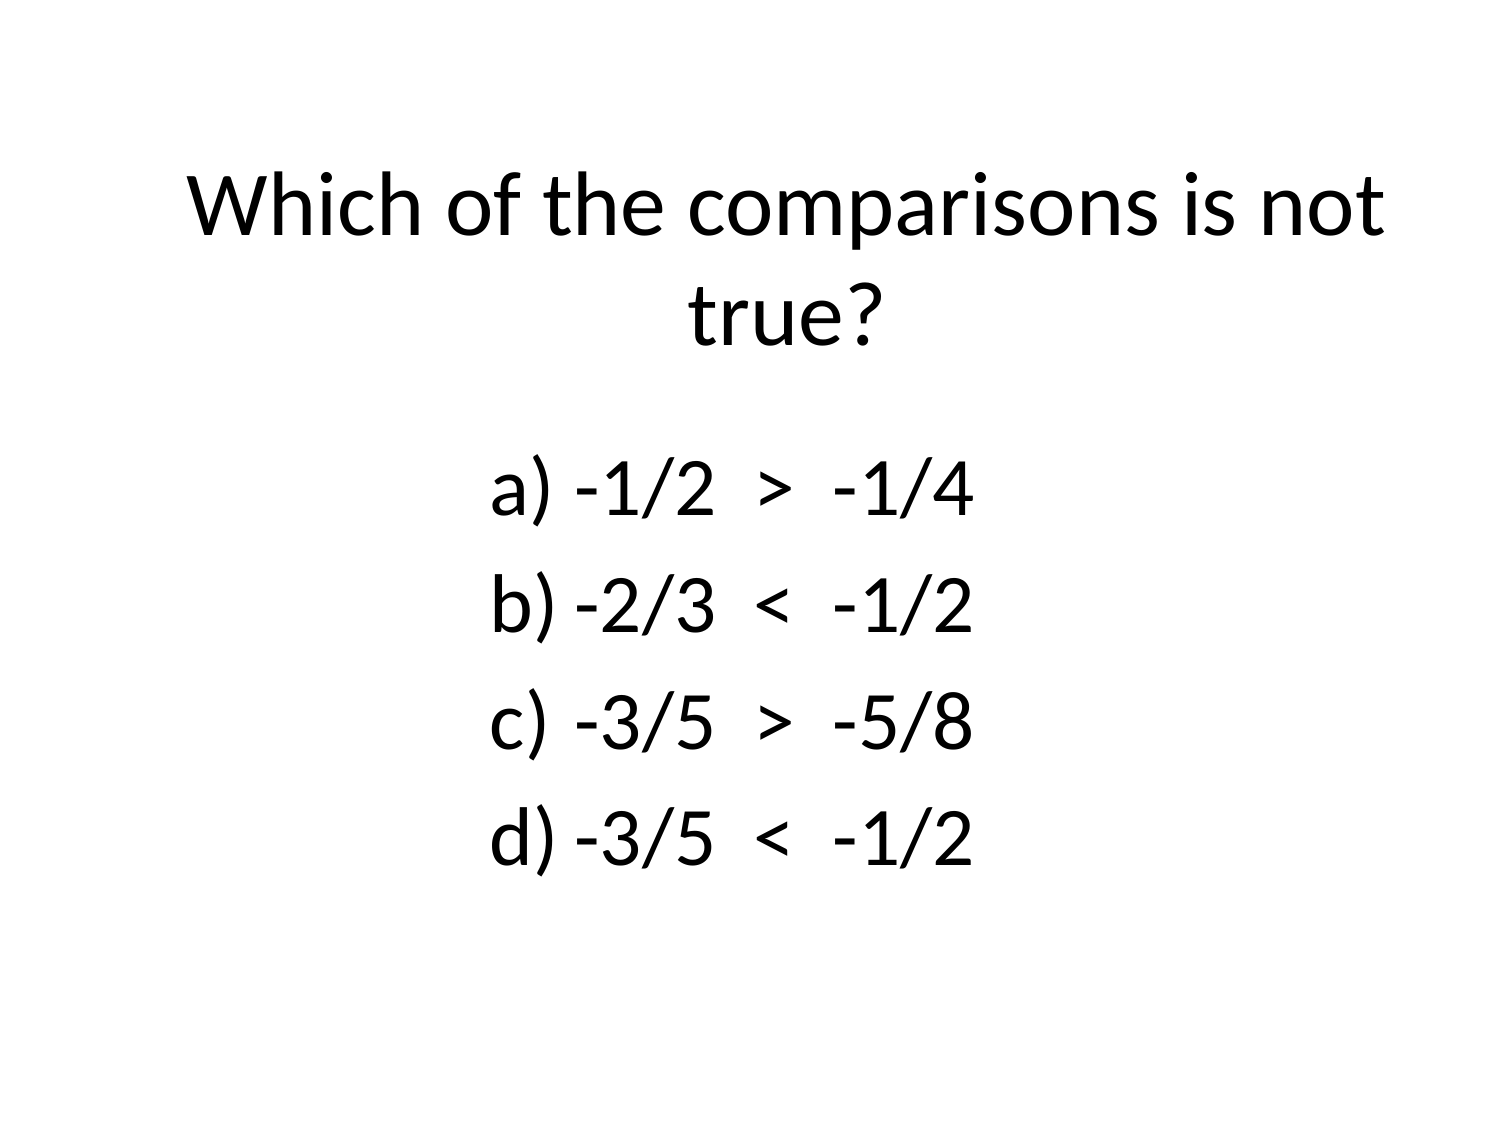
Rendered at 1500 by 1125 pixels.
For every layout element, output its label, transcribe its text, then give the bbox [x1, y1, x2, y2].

title Which of the comparisons is not true? [75, 45, 1500, 463]
list -1/2 > -1/4 -2/3 < -1/2 -3/5 > -5/8 -3/5 < -1/2 [474, 425, 1200, 855]
